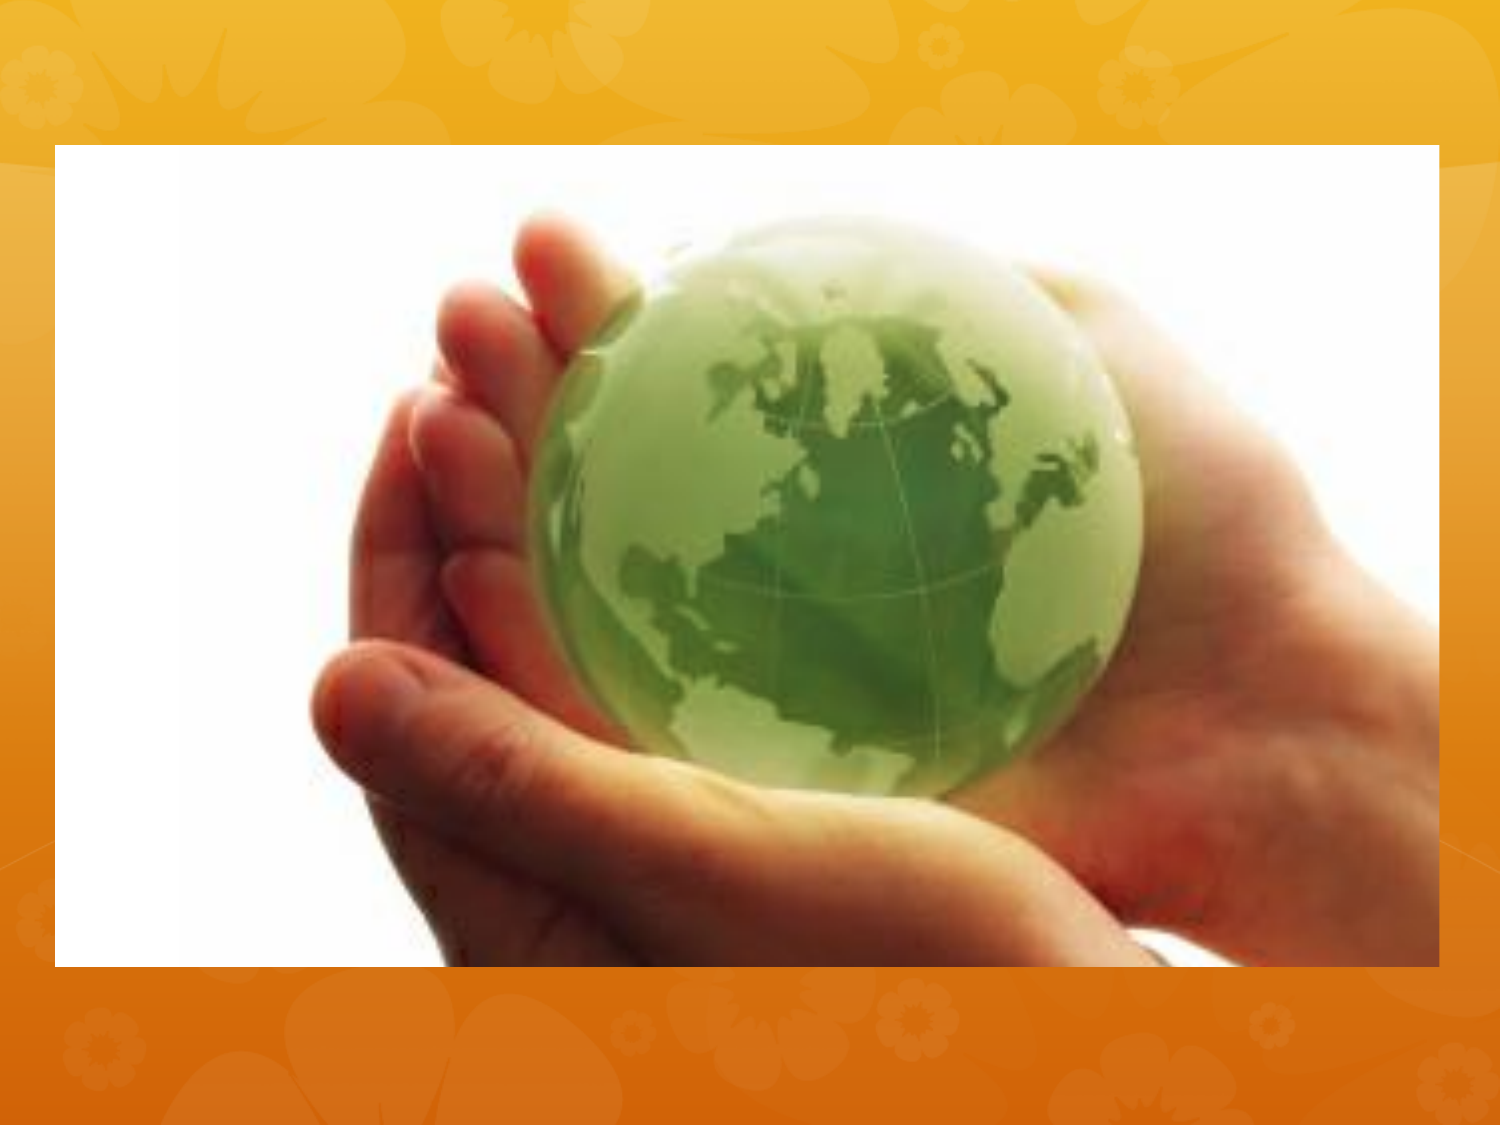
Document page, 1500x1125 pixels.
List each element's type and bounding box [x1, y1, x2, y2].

picture [0, 0, 1500, 1125]
list [54, 144, 1440, 967]
